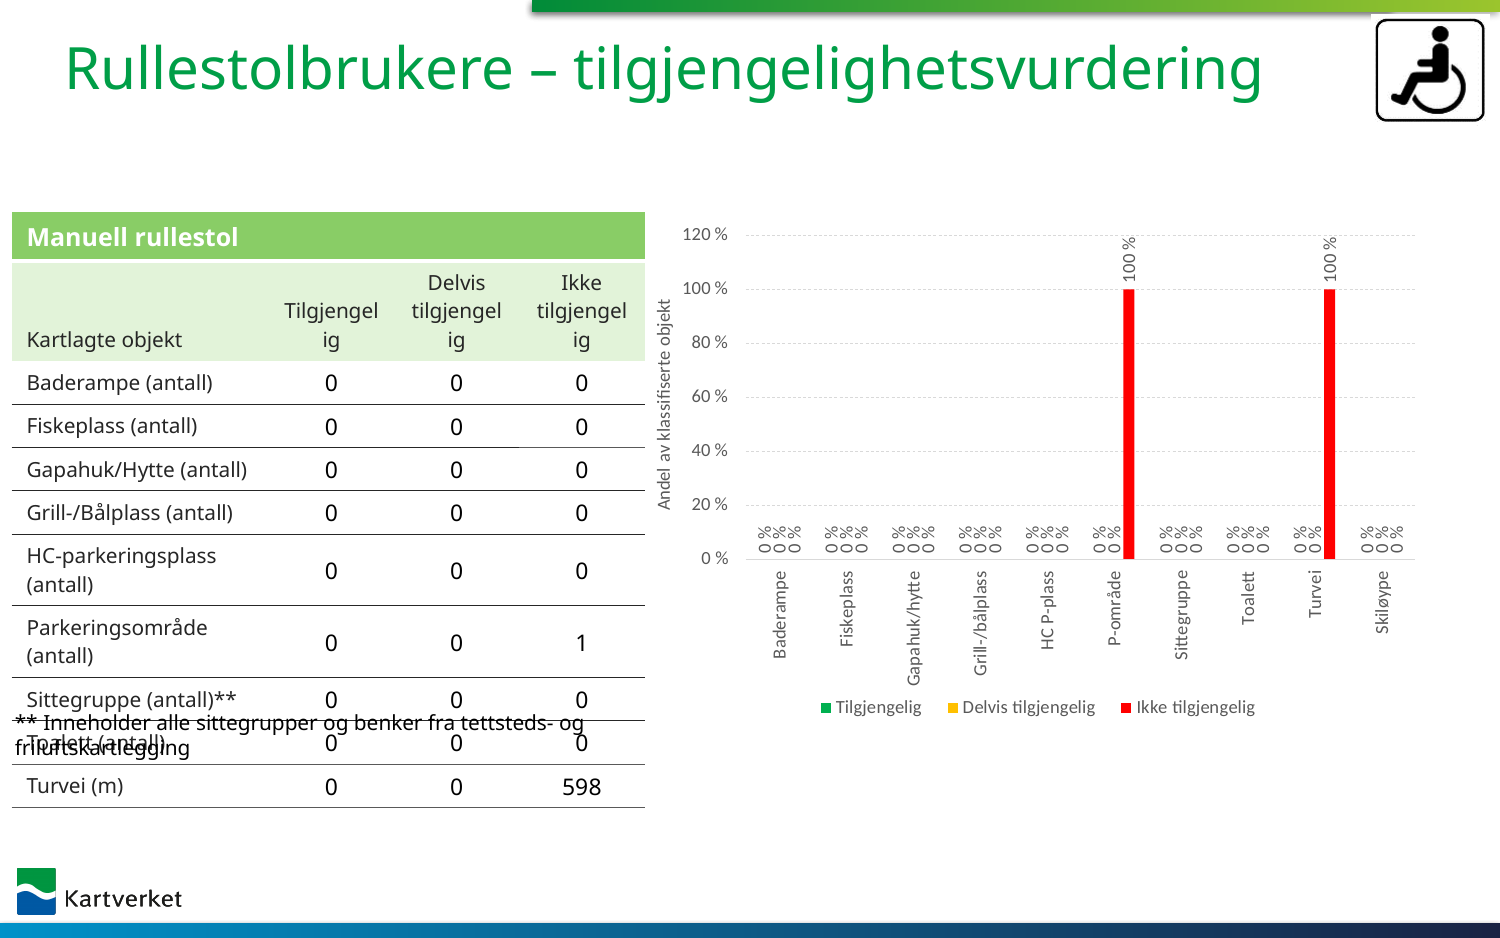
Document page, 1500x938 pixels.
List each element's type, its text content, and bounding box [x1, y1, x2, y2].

table_cell Kartlagte objekt [12, 263, 269, 361]
table_cell 0 [394, 491, 519, 534]
table_cell 0 [269, 768, 394, 807]
table_cell Sittegruppe (antall)** [12, 678, 269, 702]
table_cell Ikke tilgjengelig [519, 263, 638, 361]
table_cell 0 [519, 491, 638, 534]
table_cell 0 [519, 361, 638, 404]
table_cell 0 [269, 491, 394, 534]
table_cell Tilgjengelig [269, 263, 394, 361]
table_cell Grill-/Bålplass (antall) [12, 491, 269, 534]
table_cell 0 [394, 405, 519, 447]
table_cell 598 [519, 768, 645, 807]
text_box Rullestolbrukere – tilgjengelighetsvurdering [49, 12, 1372, 109]
table_cell 0 [269, 678, 394, 702]
table_cell 0 [269, 405, 394, 447]
table_cell 0 [394, 678, 519, 702]
table_cell 1 [519, 606, 638, 677]
table_cell 0 [269, 361, 394, 404]
text_box ** Inneholder alle sittegrupper og benker fra tettsteds- og friluftskartlegging [0, 702, 745, 768]
table_cell 0 [394, 361, 519, 404]
picture [643, 218, 1426, 728]
table_cell 0 [269, 606, 394, 677]
table_cell Baderampe (antall) [12, 361, 269, 404]
table_cell 0 [394, 606, 519, 677]
table_cell 0 [269, 535, 394, 605]
table_cell 0 [519, 678, 638, 702]
table_header Manuell rullestol [12, 212, 645, 259]
table_cell Turvei (m) [12, 768, 269, 807]
table_cell HC-parkeringsplass (antall) [12, 535, 269, 605]
table_cell 0 [519, 405, 638, 447]
table_cell Fiskeplass (antall) [12, 405, 269, 447]
table_cell 0 [519, 535, 638, 605]
table_cell Delvis tilgjengelig [394, 263, 519, 361]
table_cell 0 [519, 448, 638, 490]
table_cell Parkeringsområde (antall) [12, 606, 269, 677]
table_cell 0 [394, 448, 519, 490]
table_cell 0 [269, 448, 394, 490]
table_cell 0 [394, 768, 519, 807]
table_cell 0 [394, 535, 519, 605]
picture [1371, 13, 1491, 127]
table_cell Gapahuk/Hytte (antall) [12, 448, 269, 490]
